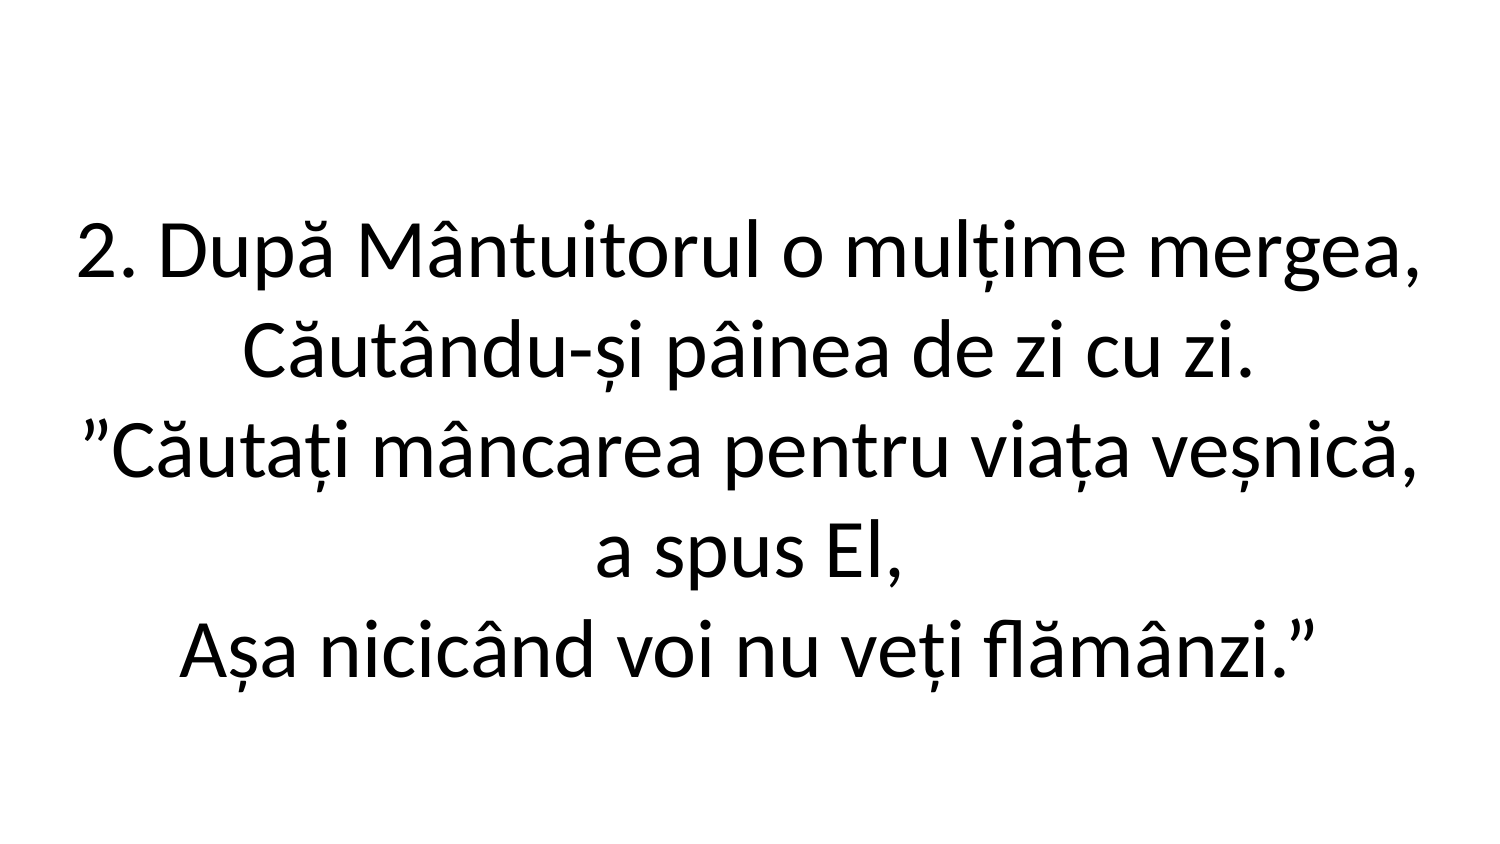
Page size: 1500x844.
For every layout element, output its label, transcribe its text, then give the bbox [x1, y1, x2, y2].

text_box 2. După Mântuitorul o mulțime mergea, Căutându-și pâinea de zi cu zi. ”Căutați mâncarea pentru viața veșnică, a spus El, Așa nicicând voi nu veți flămânzi.” [61, 142, 1439, 702]
